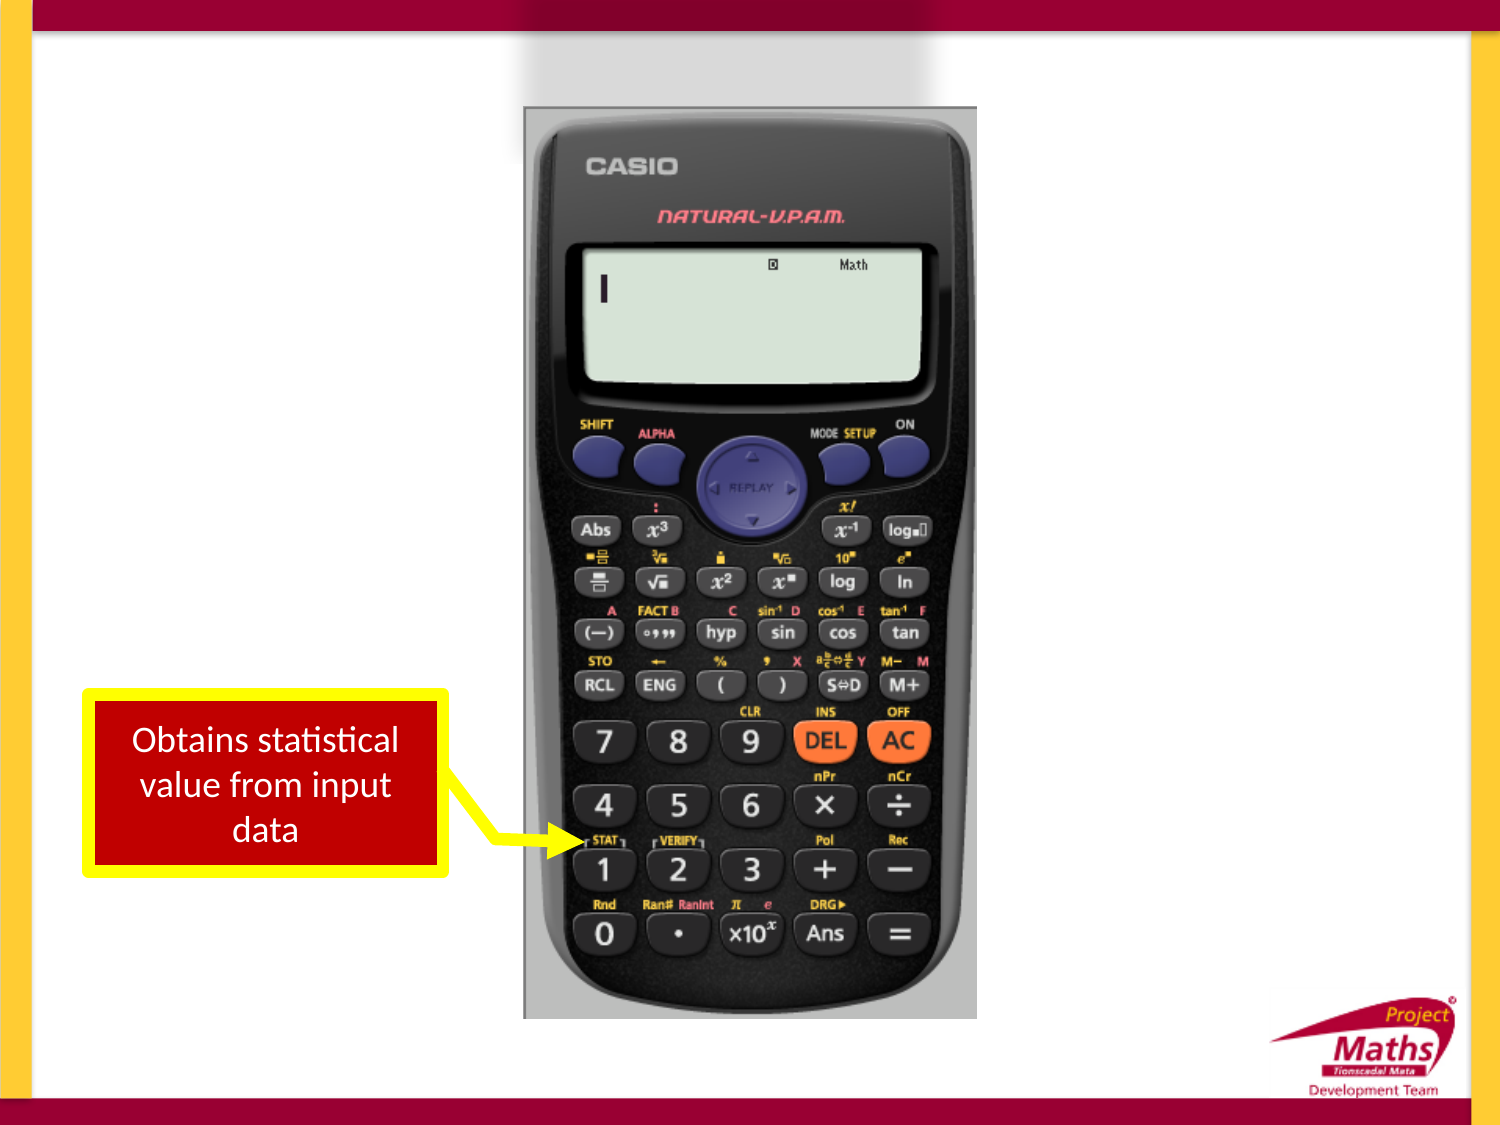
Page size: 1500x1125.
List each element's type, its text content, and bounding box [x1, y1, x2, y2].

picture [1269, 987, 1466, 1098]
text_box Obtains statistical value from input data [86, 692, 586, 874]
picture [523, 106, 977, 1019]
